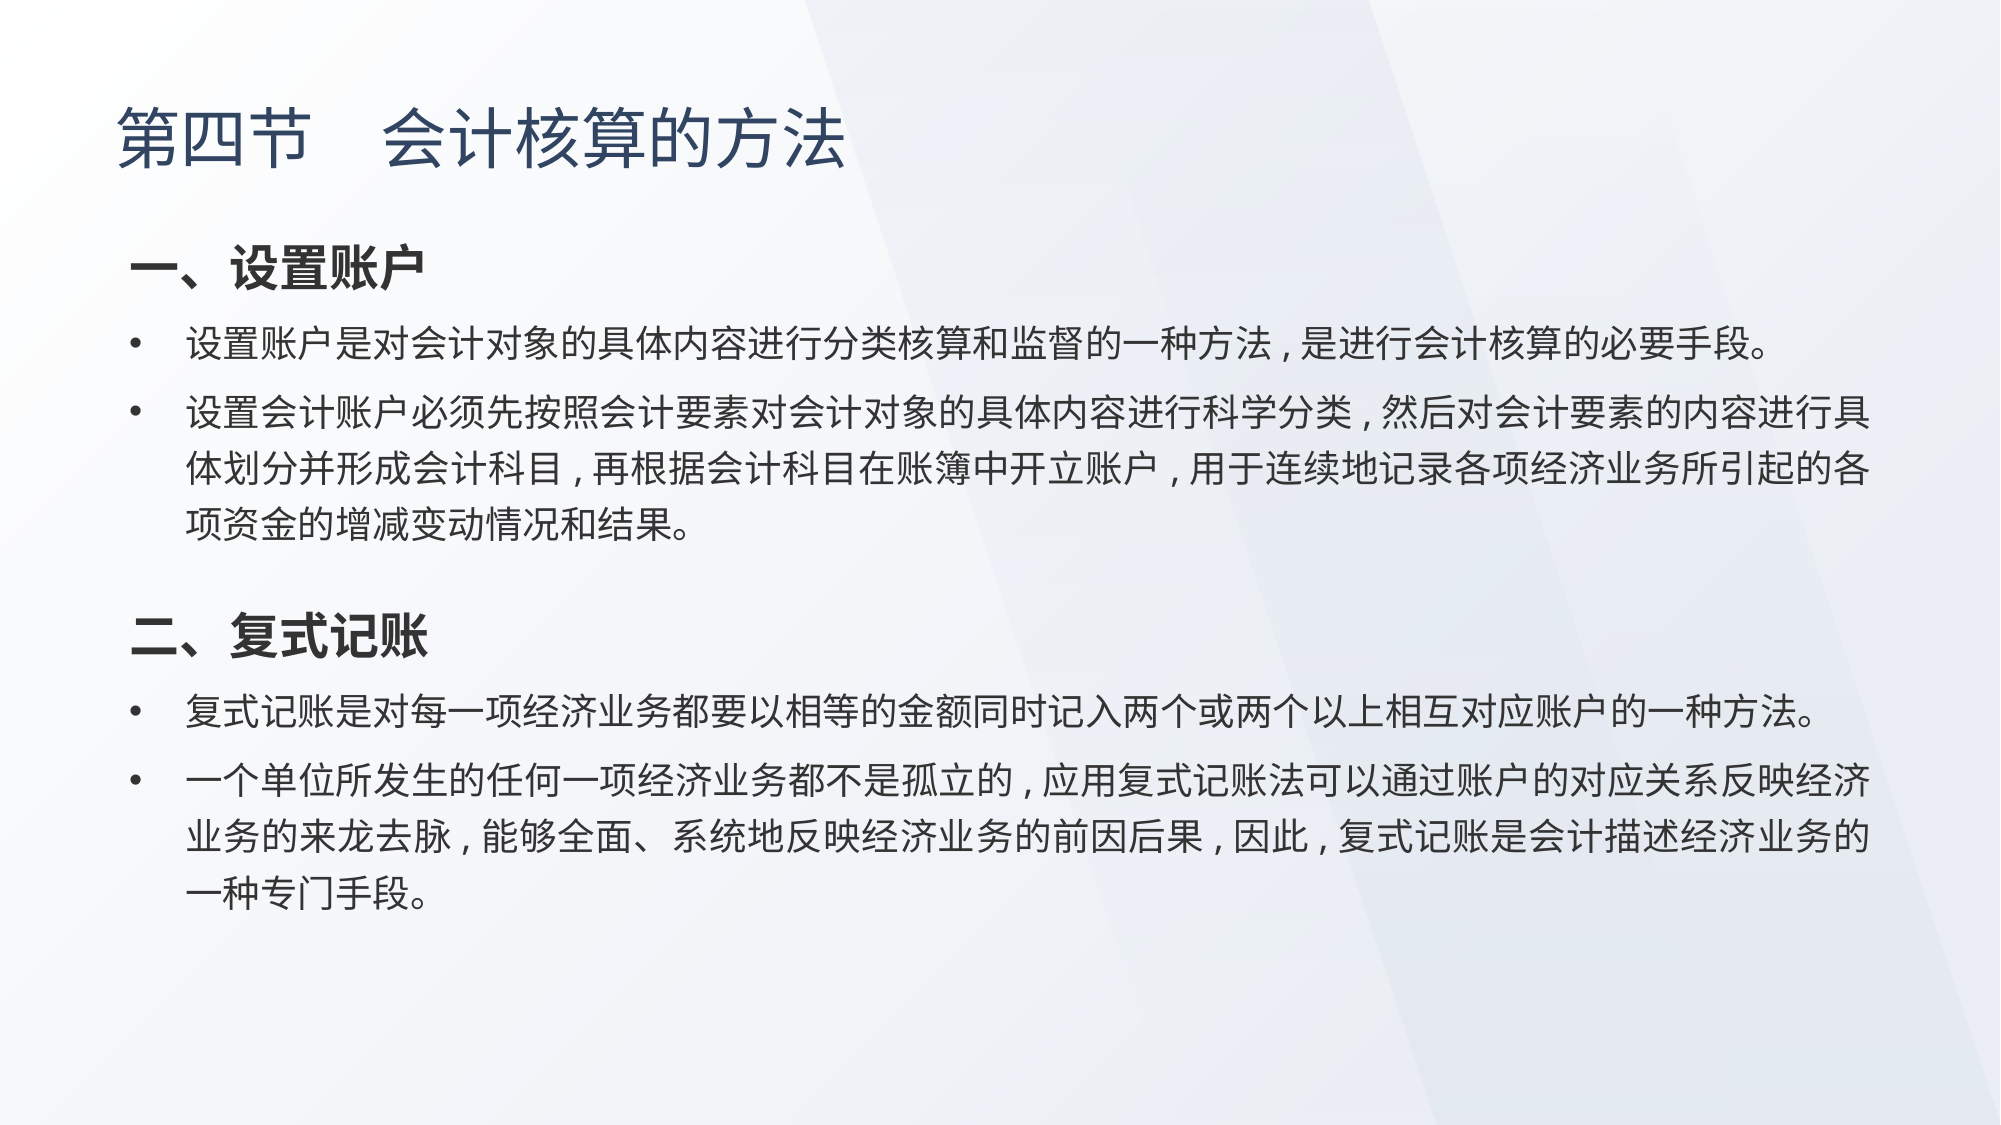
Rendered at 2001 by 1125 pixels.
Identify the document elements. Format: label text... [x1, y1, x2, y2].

text_box 一、设置账户 设置账户是对会计对象的具体内容进行分类核算和监督的一种方法,是进行会计核算的必要手段。 设置会计账户必须先按照会计要素对会计对象的具体内容进行科学分类,然后对会计要素的内容进行具体划分并形成会计科目,再根据会计科目在账簿中开立账户,用于连续地记录各项经济业务所引起的各项资金的增减变动情况和结果。 二、复式记账 复式记账是对每一项经济业务都要以相等的金额同时记入两个或两个以上相互对应账户的一种方法。 一个单位所发生的任何一项经济业务都不是孤立的,应用复式记账法可以通过账户的对应关系反映经济业务的来龙去脉,能够全面、系统地反映经济业务的前因后果,因此,复式记账是会计描述经济业务的一种专门手段。 [114, 213, 1886, 1013]
title 第四节 会计核算的方法 [114, 59, 1886, 178]
